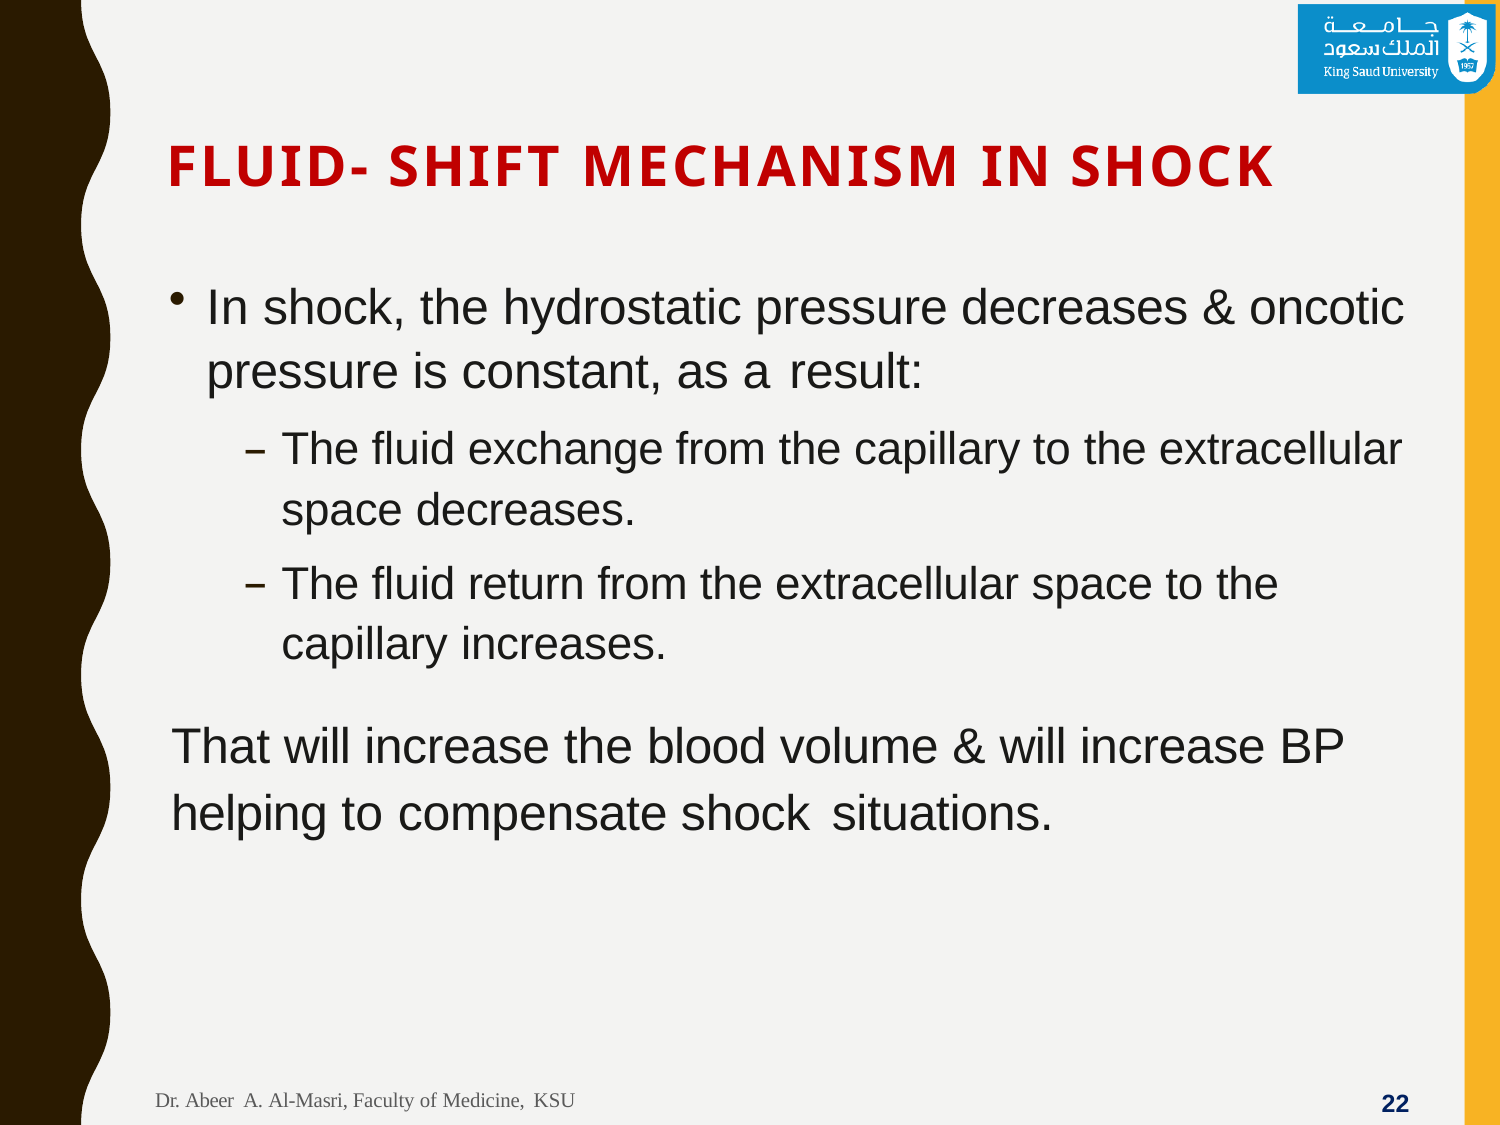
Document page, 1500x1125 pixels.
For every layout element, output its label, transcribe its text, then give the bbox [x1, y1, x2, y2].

footer Dr. Abeer A. Al-Masri, Faculty of Medicine, KSU [153, 1089, 581, 1125]
text_box [1464, 0, 1500, 1125]
list In shock, the hydrostatic pressure decreases & oncotic pressure is constant, as a result: The fluid exchange from the capillary to the extracellular space decreases. The fluid return from the extracellular space to the capillary increases. That will increase the blood volume & will increase BP helping to compensate shock situations. [80, 318, 1420, 908]
text_box [1297, 4, 1496, 94]
title FLUID- SHIFT MECHANISM IN SHOCK [49, 110, 1451, 318]
slide_number 21 [1377, 1090, 1415, 1125]
text_box [0, 0, 111, 1125]
